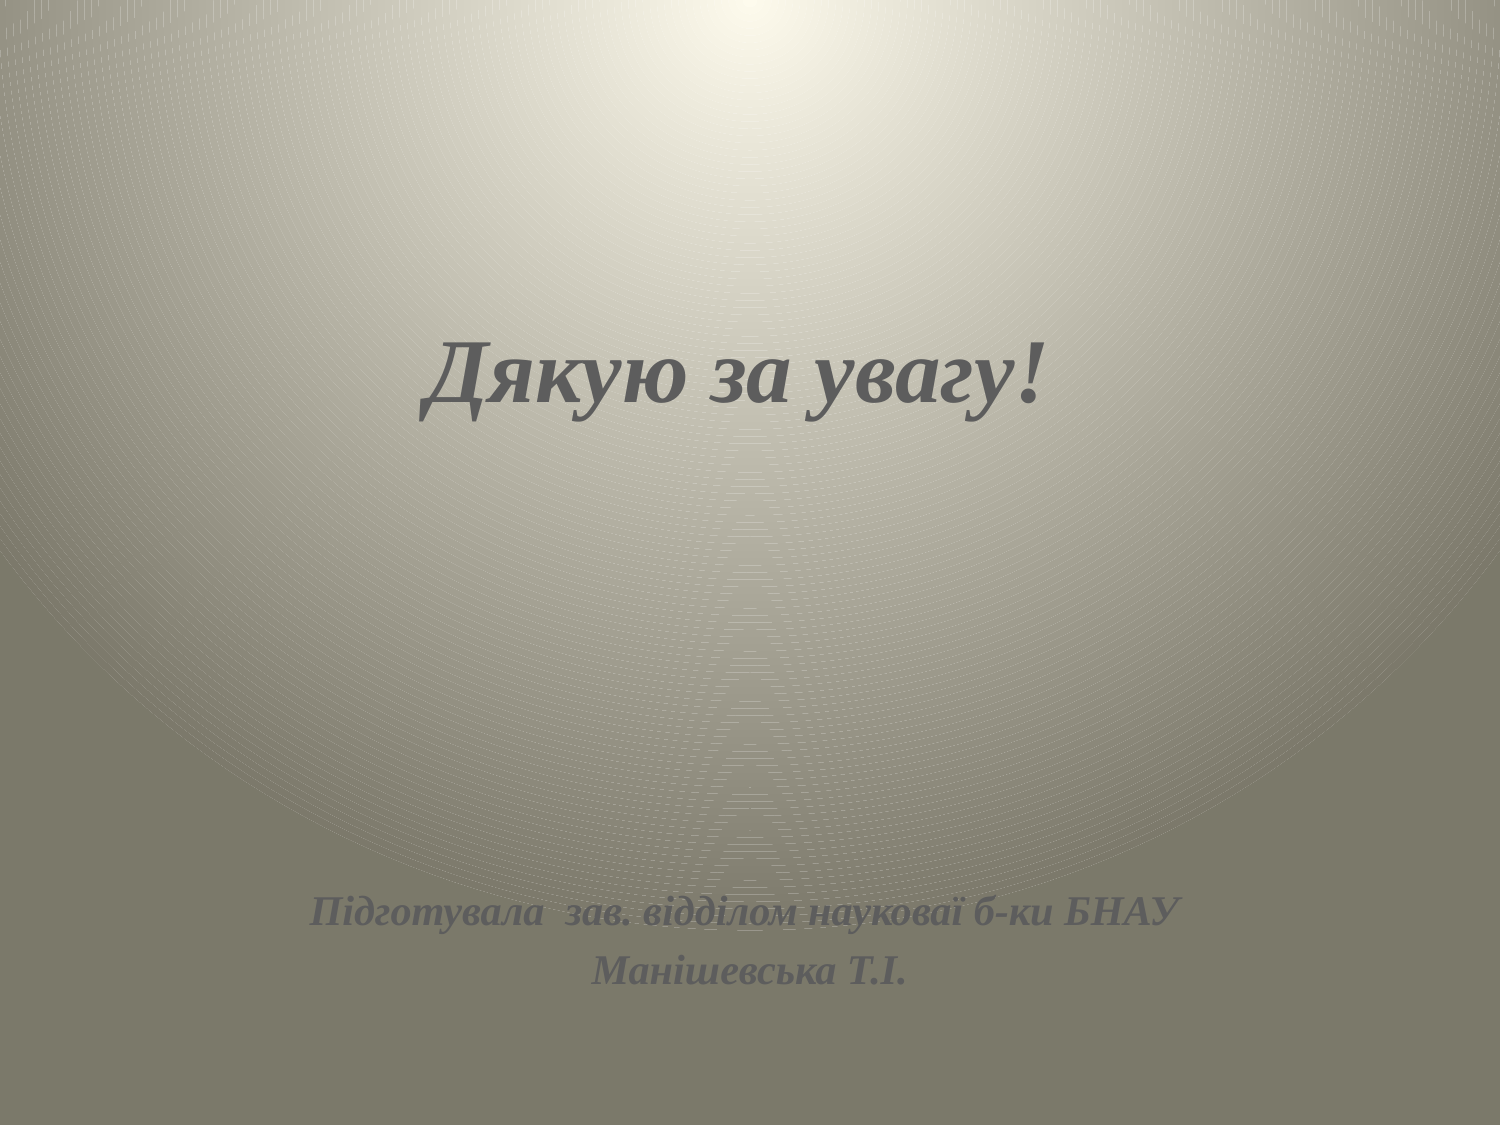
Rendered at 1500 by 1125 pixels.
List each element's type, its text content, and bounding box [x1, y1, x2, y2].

list Дякую за увагу! Підготувала зав. відділом науковаї б-ки БНАУ Манішевська Т.І. [75, 117, 1425, 1005]
